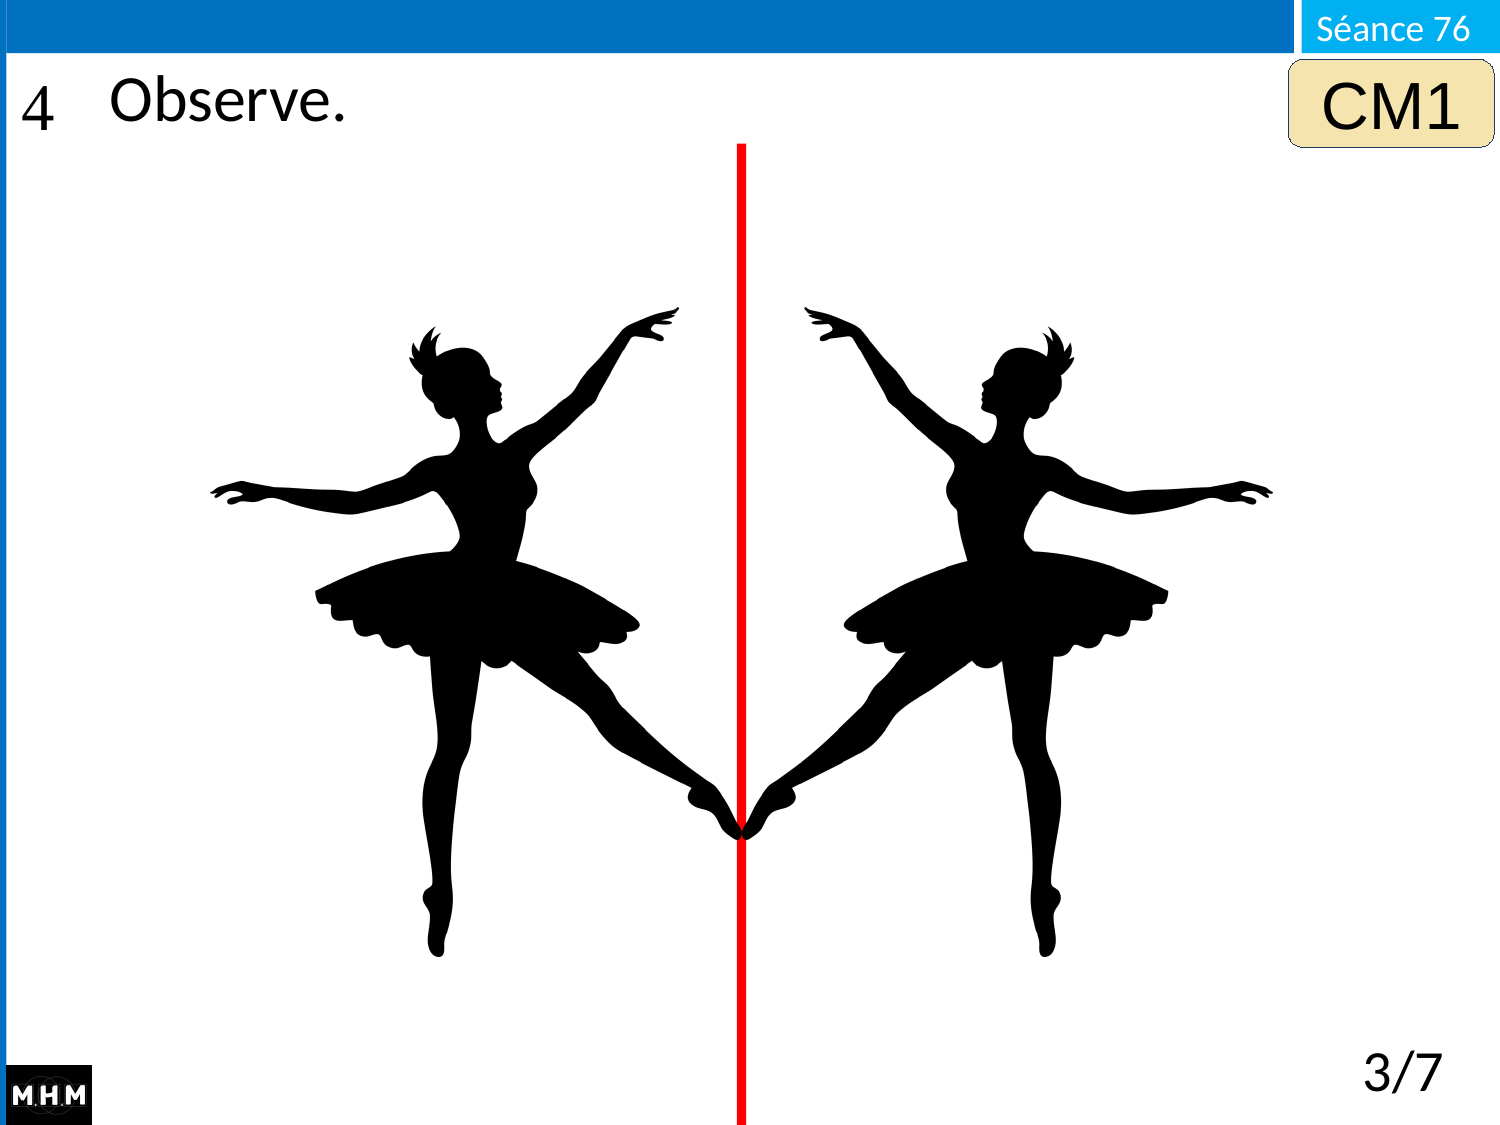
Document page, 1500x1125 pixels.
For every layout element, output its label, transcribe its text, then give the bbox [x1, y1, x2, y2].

text_box CM1 [1288, 59, 1495, 148]
text_box 3/7 [1319, 1026, 1488, 1111]
title Observe. [94, 57, 1389, 144]
picture [6, 1065, 92, 1125]
picture [209, 307, 1274, 958]
